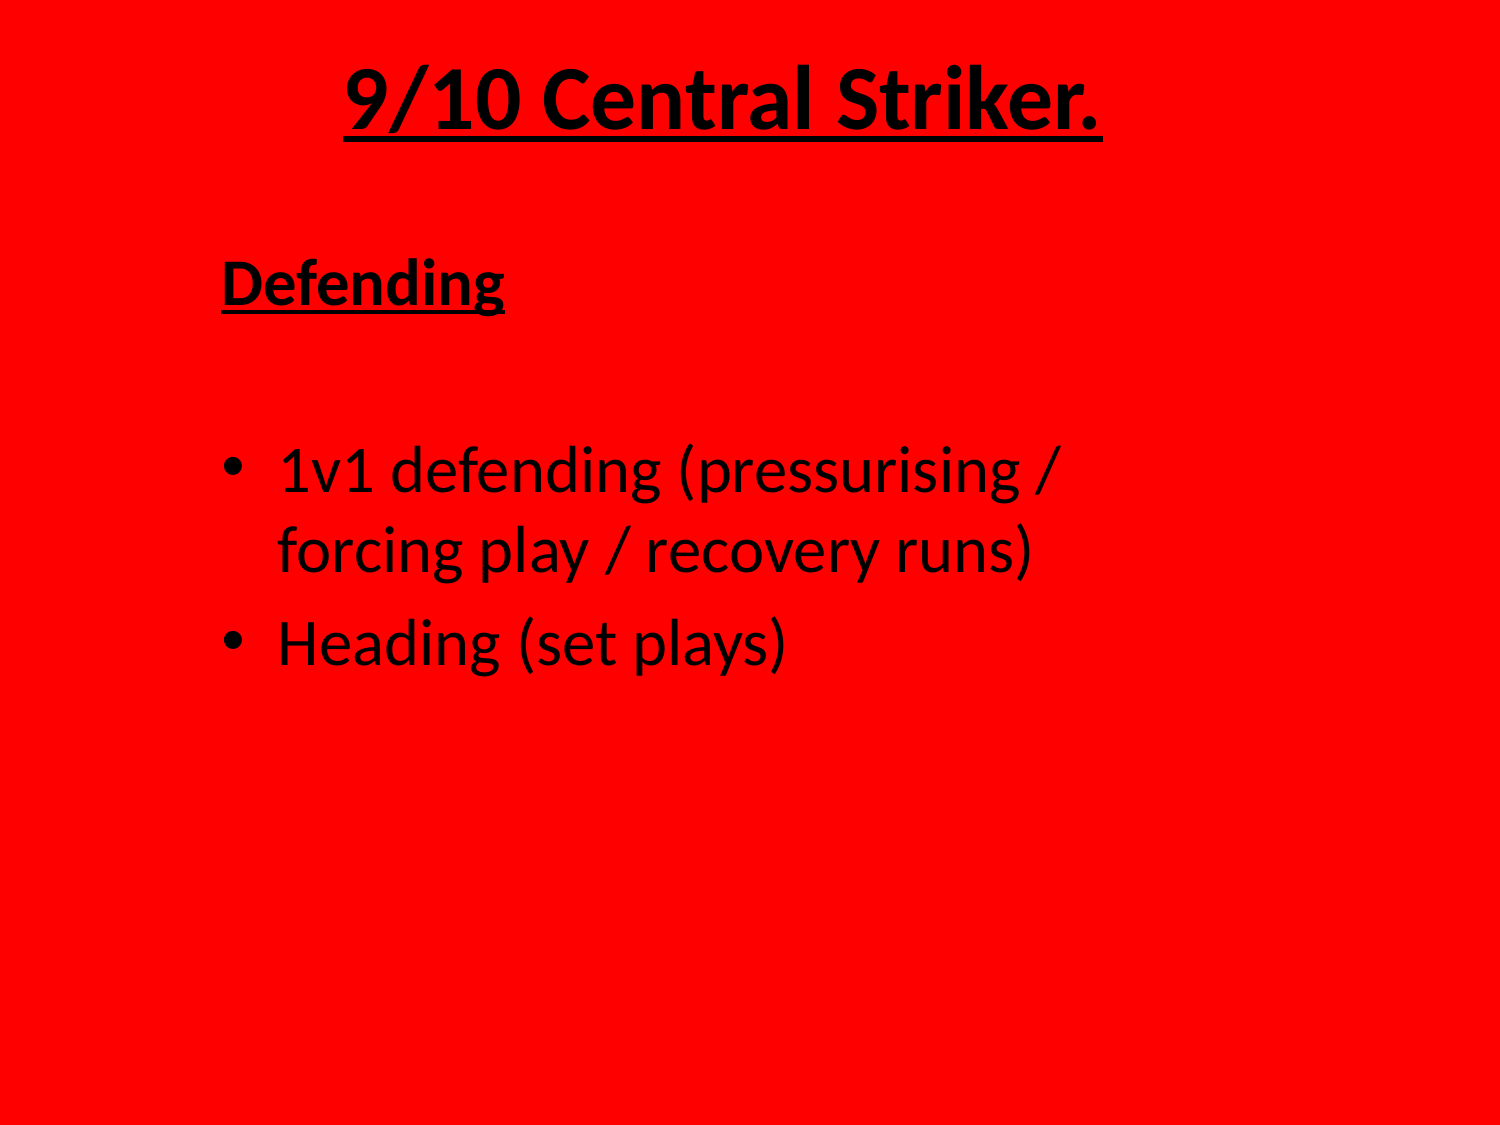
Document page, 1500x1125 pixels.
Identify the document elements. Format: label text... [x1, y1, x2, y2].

text_box 9/10 Central Striker. [242, 30, 1205, 219]
text_box Defending 1v1 defending (pressurising / forcing play / recovery runs) Heading (set plays) [206, 231, 1169, 957]
